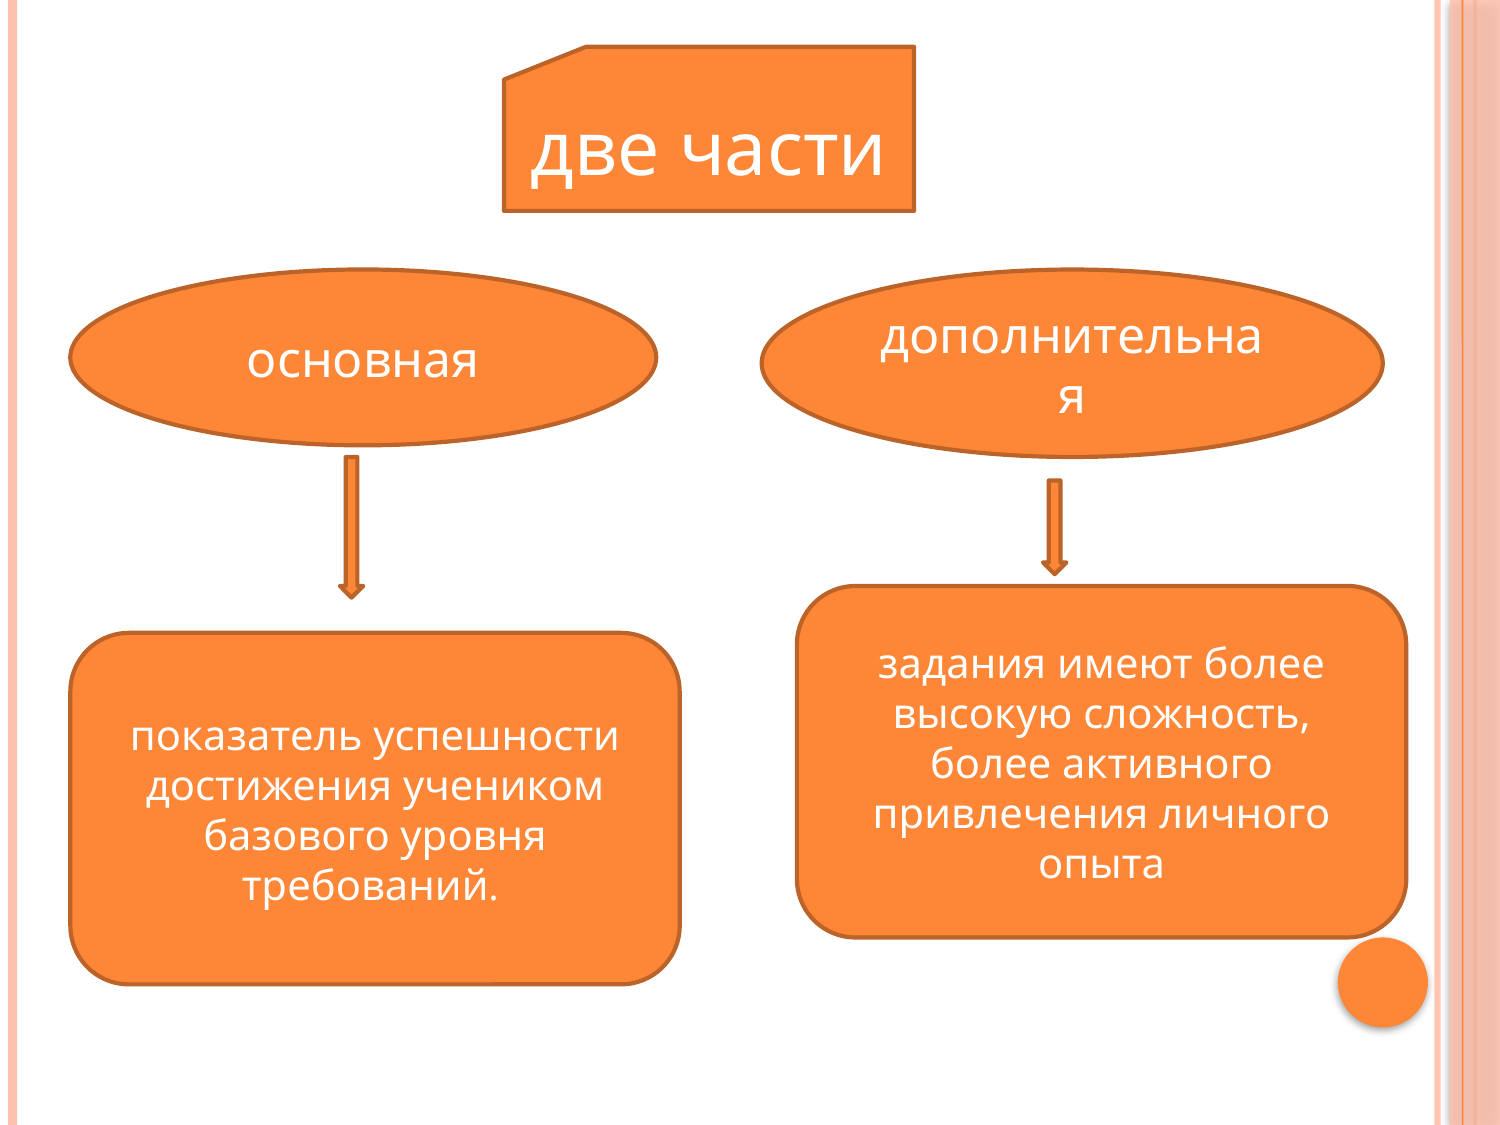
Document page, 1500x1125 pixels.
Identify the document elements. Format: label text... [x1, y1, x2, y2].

text_box основная [68, 267, 659, 448]
text_box [1041, 478, 1069, 577]
text_box задания имеют более высокую сложность, более активного привлечения личного опыта [794, 583, 1409, 940]
list [75, 262, 1300, 1062]
text_box дополнительная [759, 267, 1385, 460]
text_box [337, 454, 366, 600]
text_box показатель успешности достижения учеником базового уровня требований. [68, 630, 682, 987]
text_box две части [501, 44, 917, 213]
